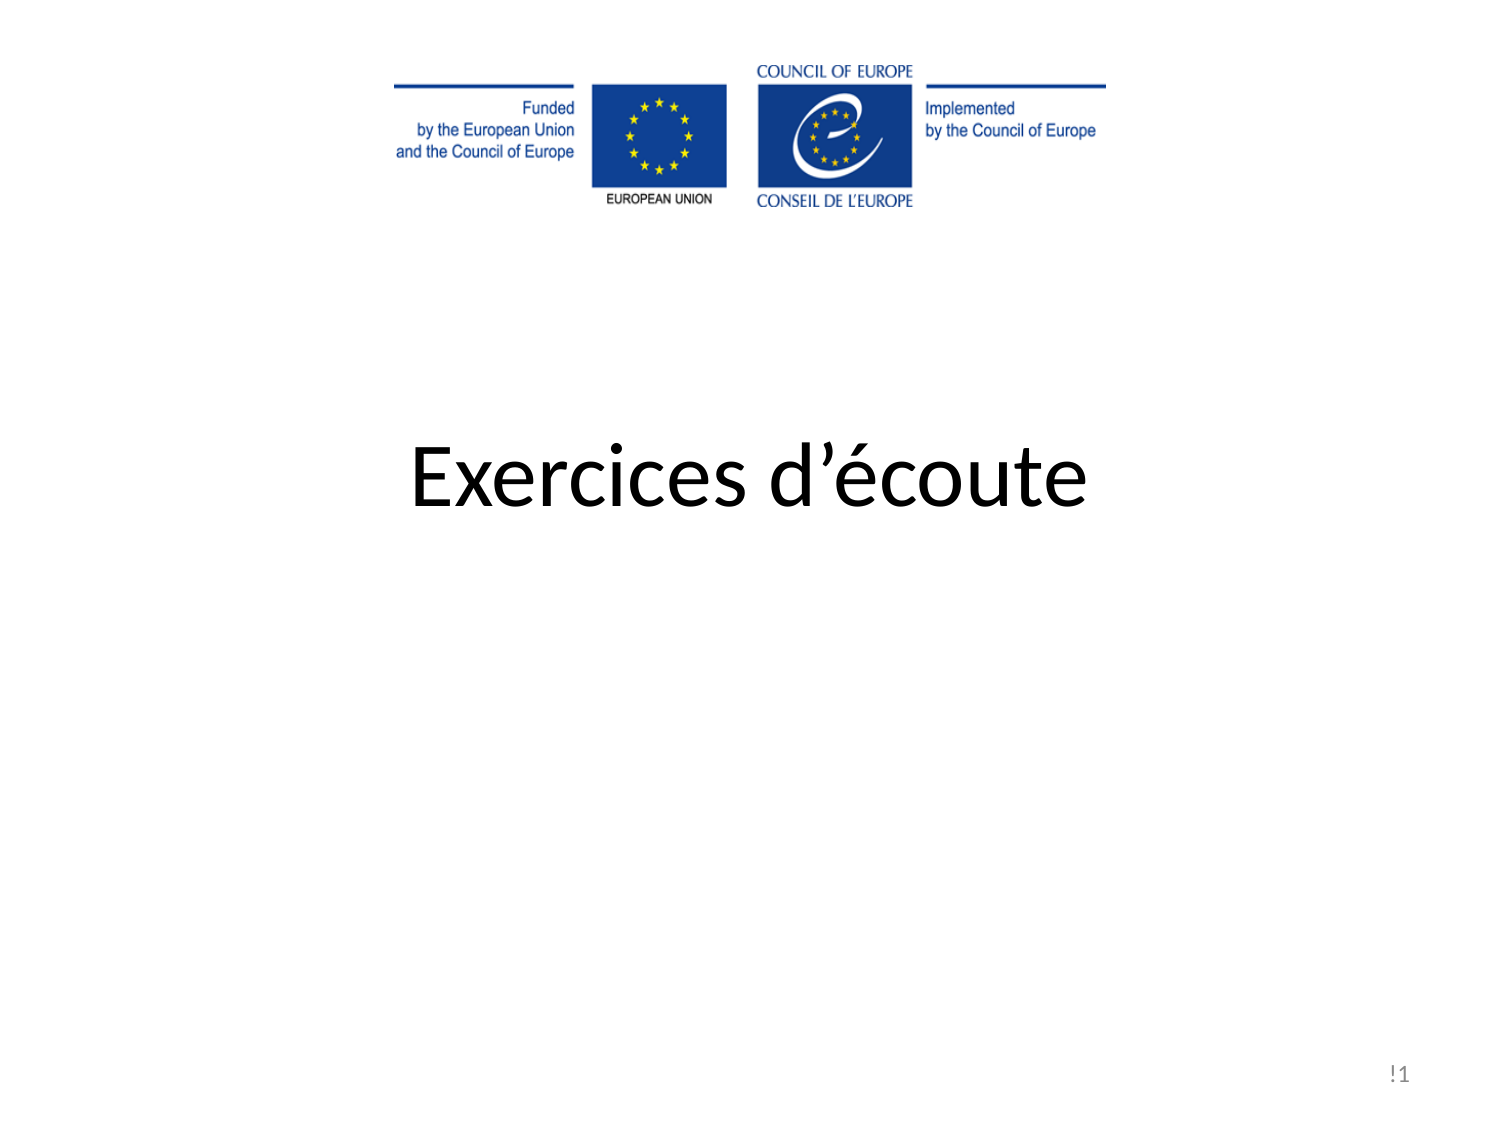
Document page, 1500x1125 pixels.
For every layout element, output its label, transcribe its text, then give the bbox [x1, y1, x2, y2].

slide_number !1 [1074, 1042, 1425, 1103]
title Exercices d’écoute [112, 349, 1388, 591]
picture [394, 65, 1106, 208]
